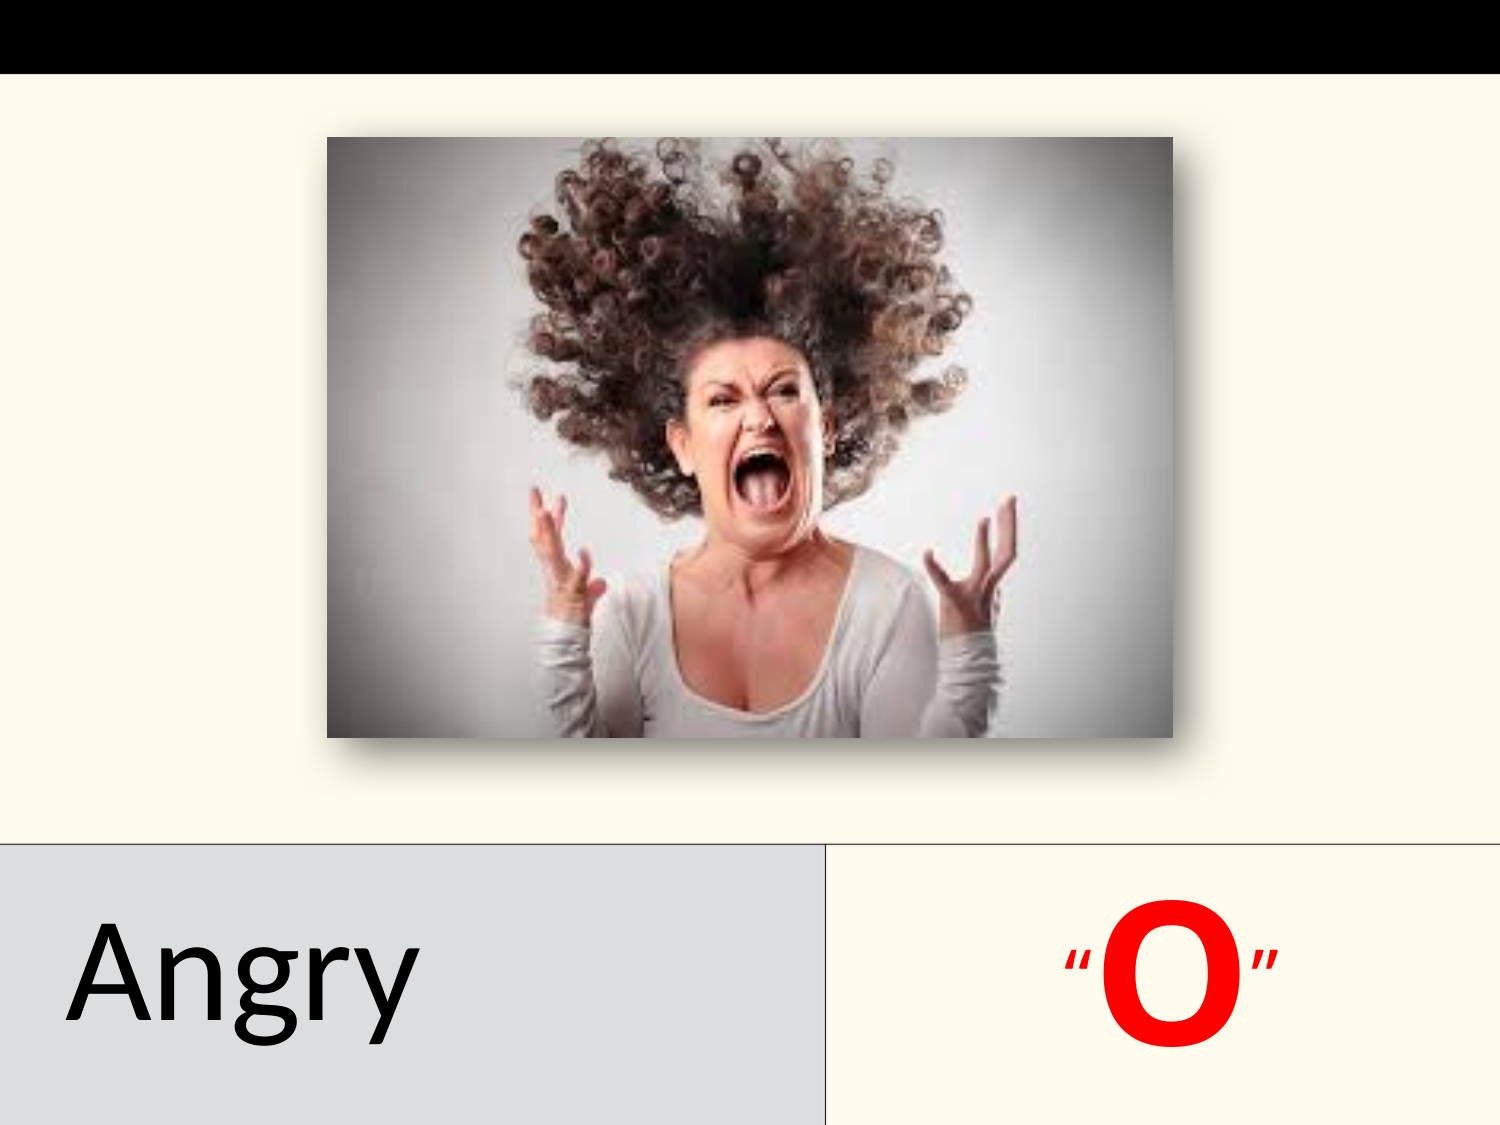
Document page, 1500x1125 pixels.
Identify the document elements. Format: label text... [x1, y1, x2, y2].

picture [0, 0, 1500, 1125]
text_box “O” [1050, 837, 1295, 1093]
title [99, 650, 1450, 838]
list Angry [50, 862, 725, 1096]
